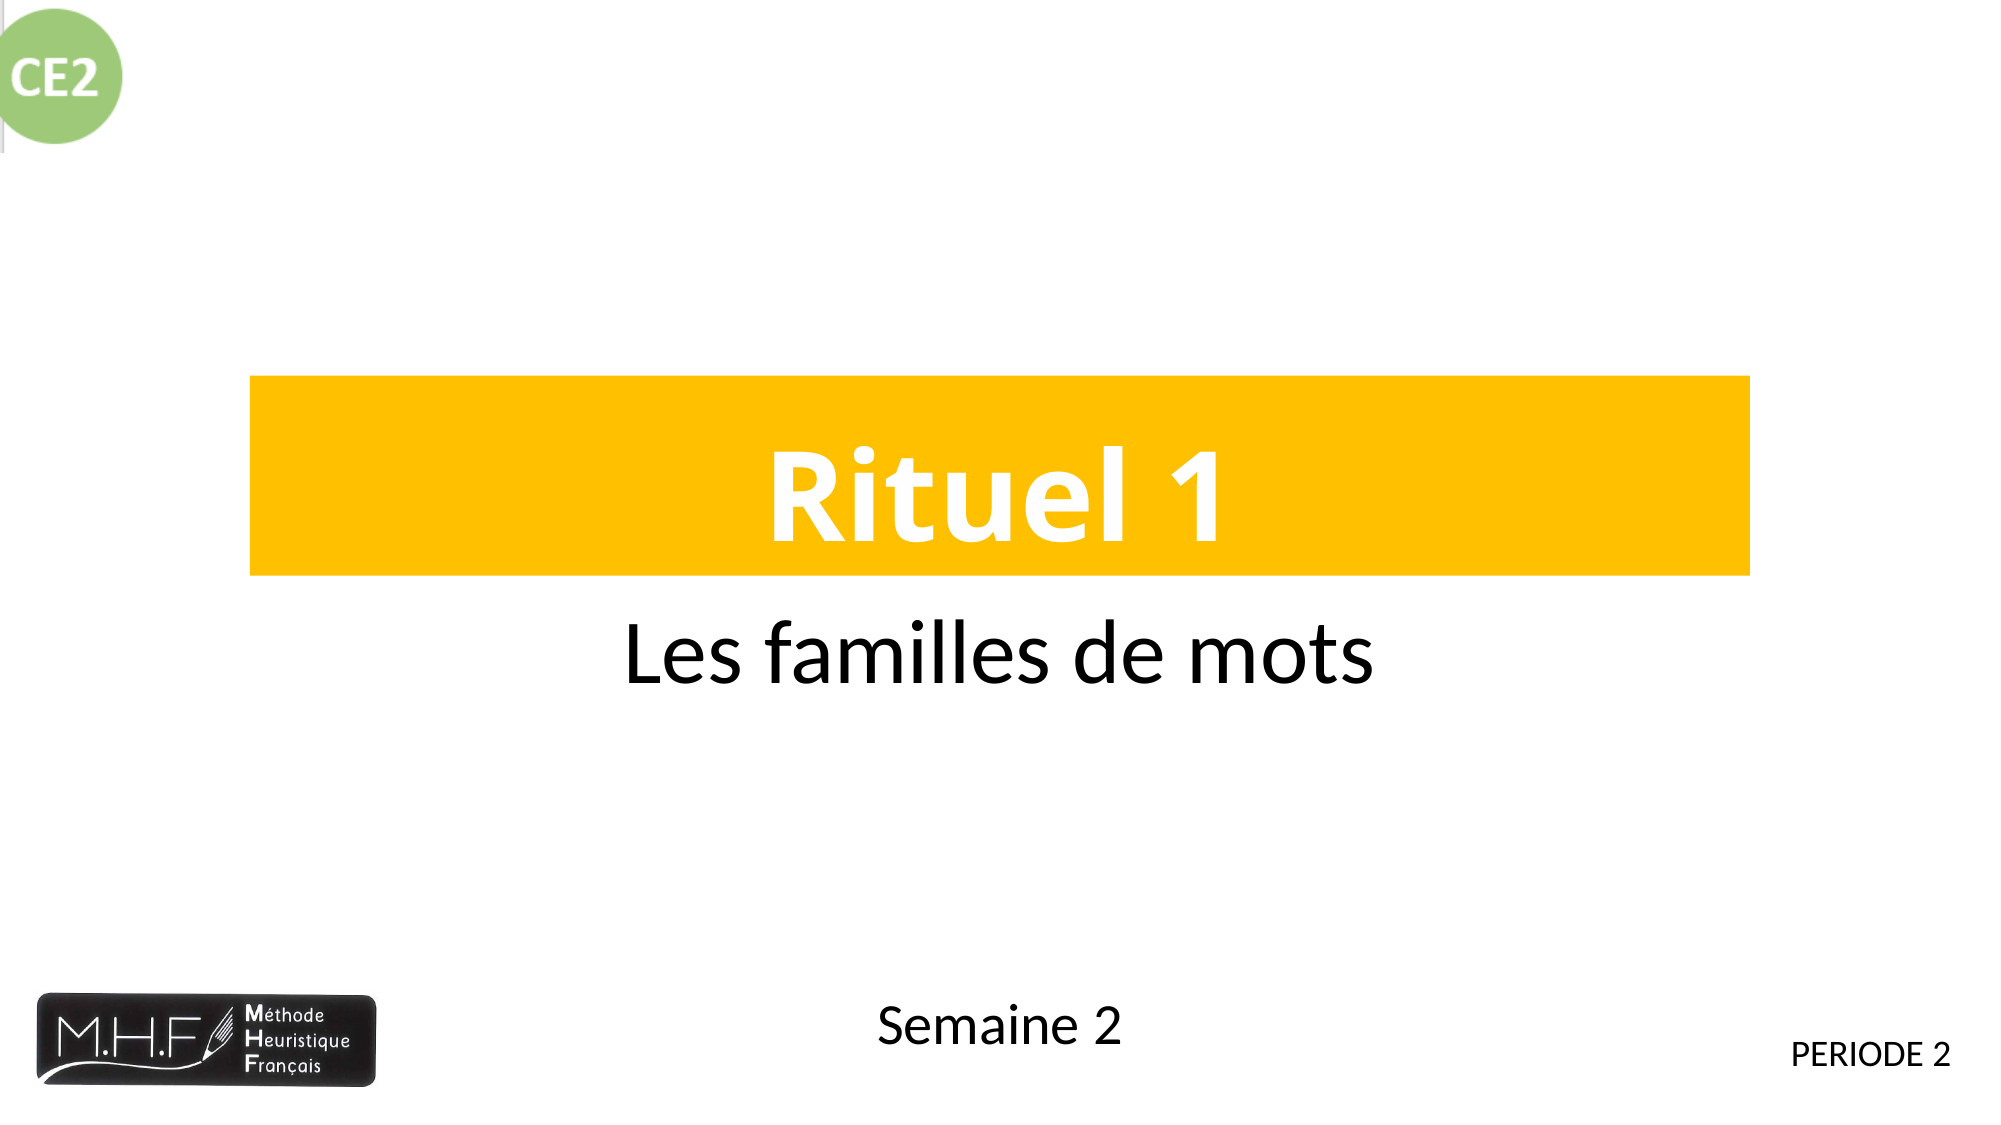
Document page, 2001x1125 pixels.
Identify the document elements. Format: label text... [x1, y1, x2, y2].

text_box Semaine 2 [249, 987, 1750, 1118]
text_box PERIODE 2 [1750, 1021, 1967, 1082]
title Rituel 1 [249, 375, 1750, 576]
picture [33, 990, 379, 1089]
subtitle Les familles de mots [249, 597, 1750, 869]
picture [0, 0, 129, 153]
